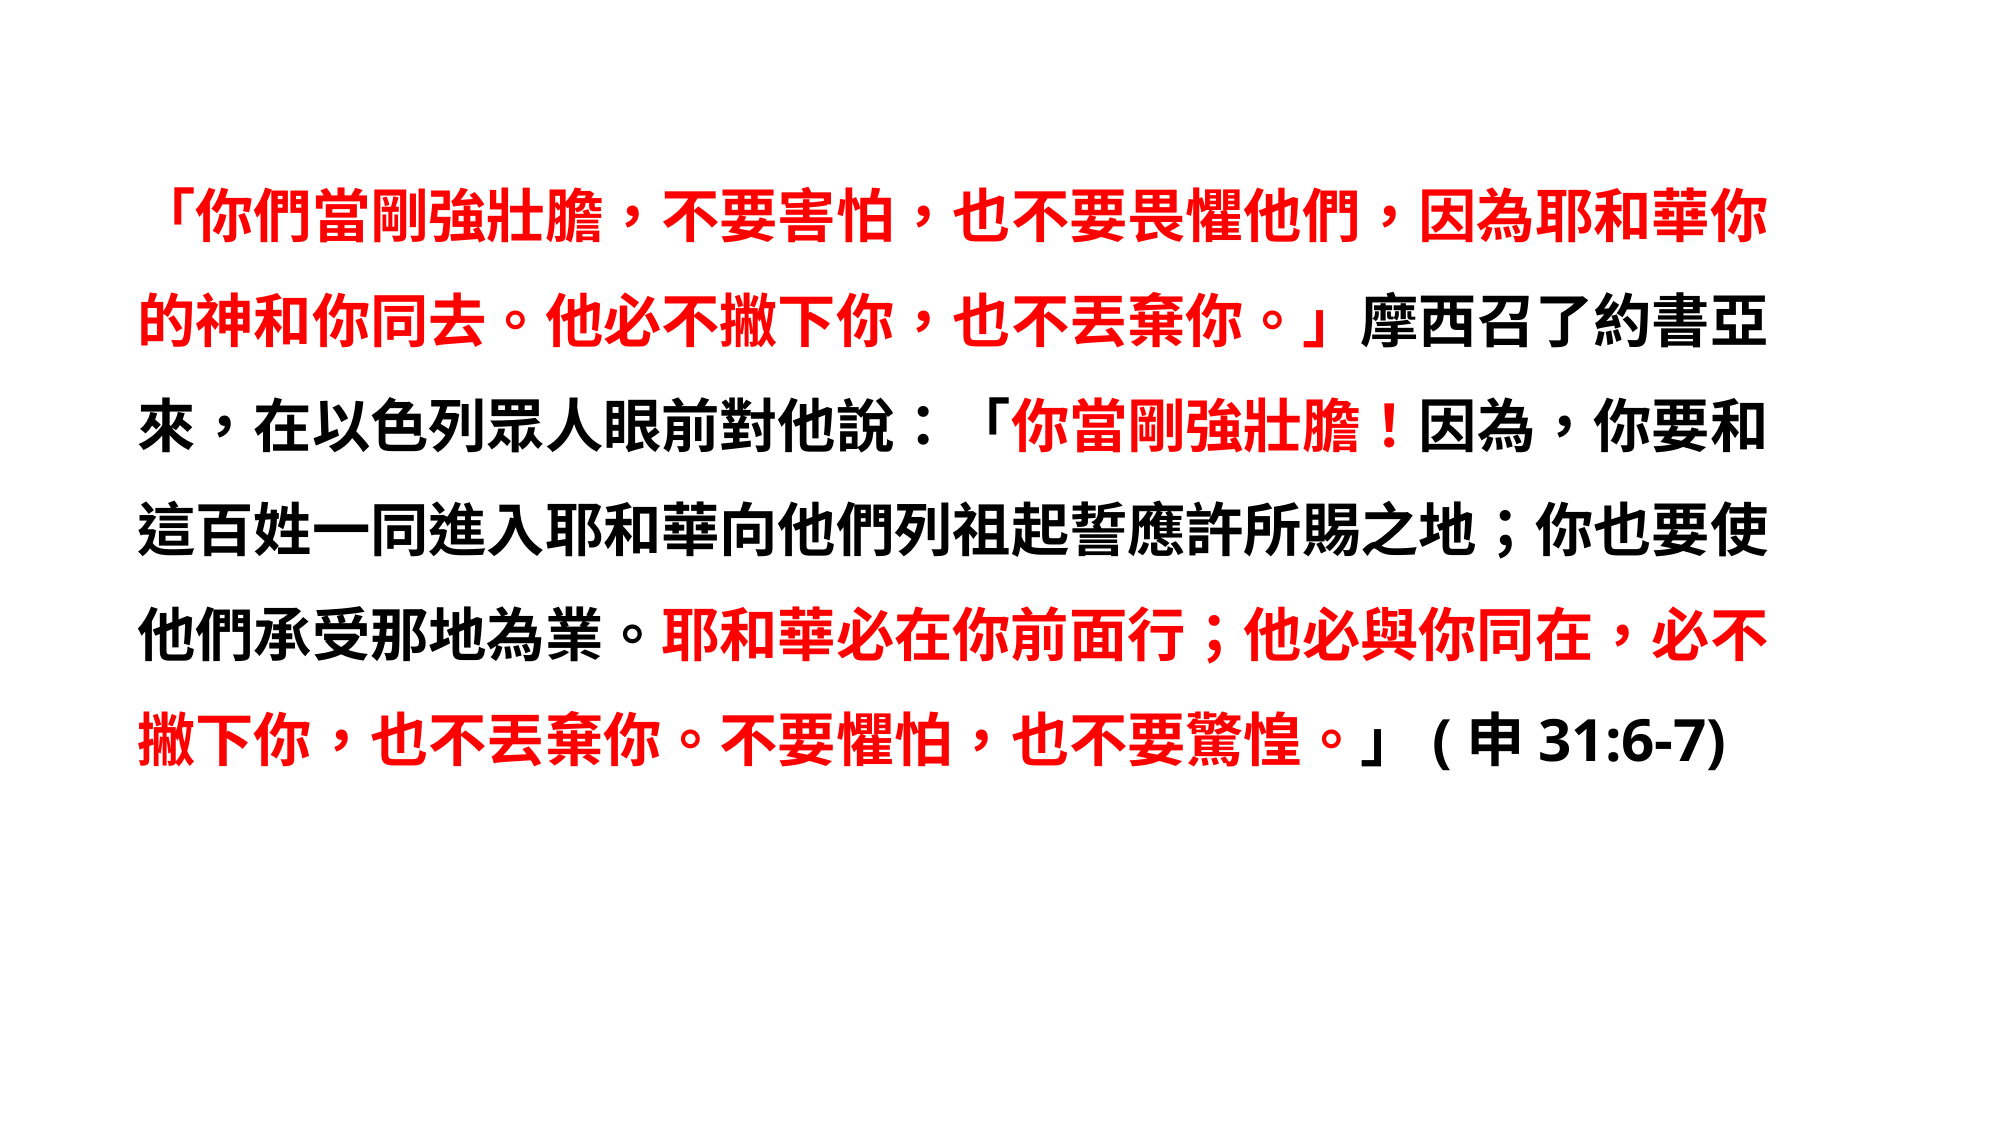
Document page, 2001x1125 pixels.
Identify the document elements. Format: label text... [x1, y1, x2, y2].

text_box 「你們當剛強壯膽，不要害怕，也不要畏懼他們，因為耶和華你的神和你同去。他必不撇下你，也不丟棄你。」摩西召了約書亞來，在以色列眾人眼前對他說：「你當剛強壯膽！因為，你要和這百姓一同進入耶和華向他們列祖起誓應許所賜之地；你也要使他們承受那地為業。耶和華必在你前面行；他必與你同在，必不撇下你，也不丟棄你。不要懼怕，也不要驚惶。」(申31:6-7) [122, 136, 1805, 781]
